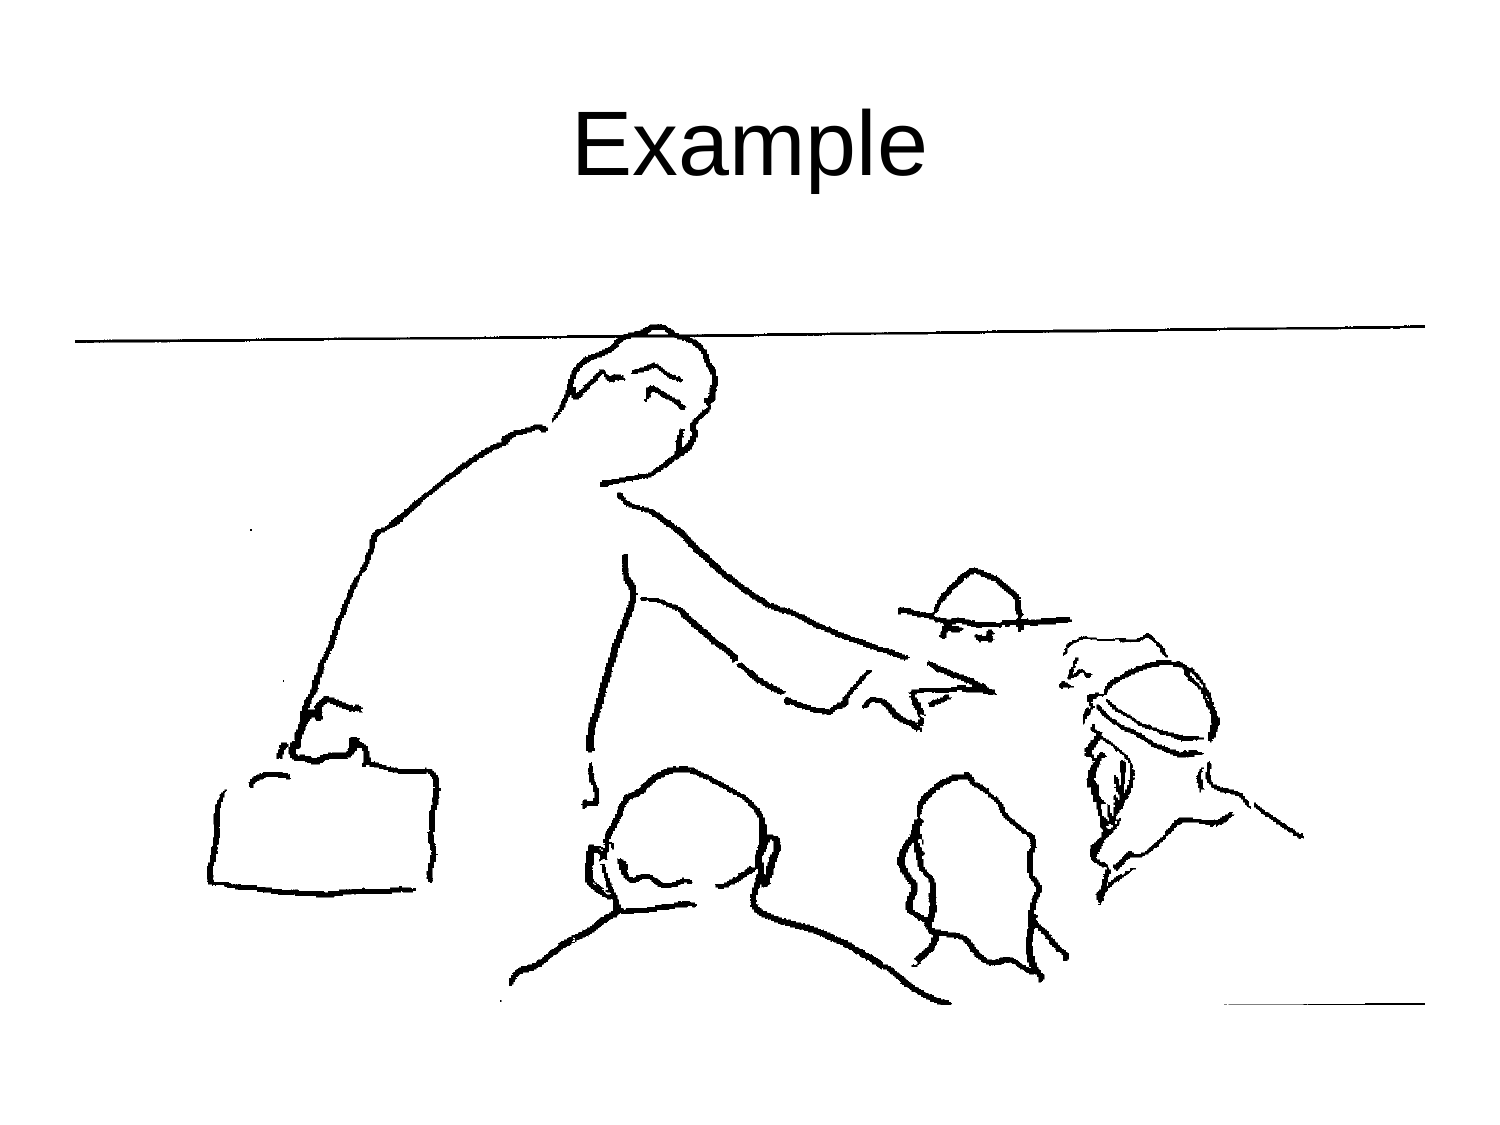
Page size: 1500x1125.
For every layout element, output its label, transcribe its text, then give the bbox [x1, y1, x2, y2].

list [74, 262, 1426, 1006]
title Example [74, 44, 1426, 233]
